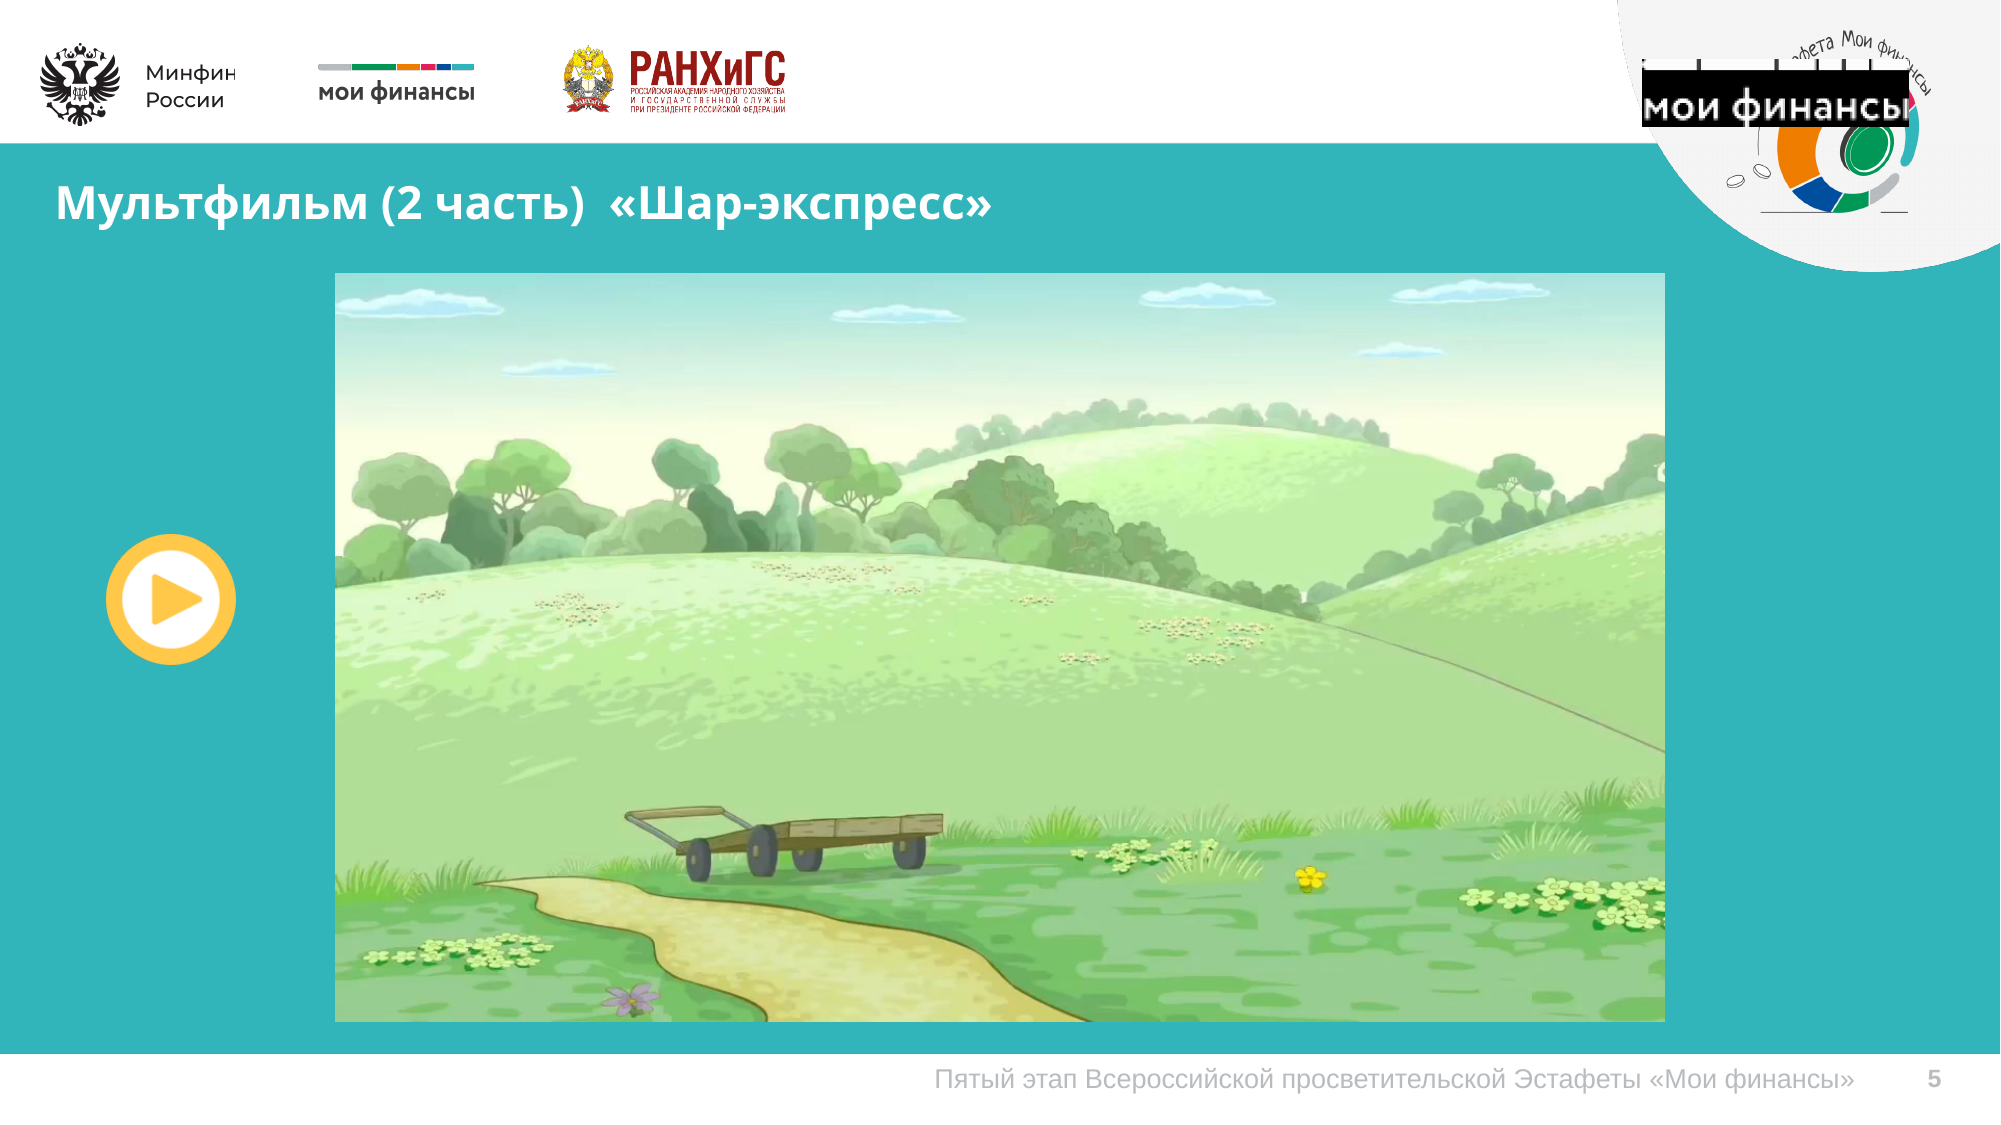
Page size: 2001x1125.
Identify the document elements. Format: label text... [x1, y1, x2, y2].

picture [40, 43, 235, 126]
picture [562, 45, 785, 114]
title Мультфильм (2 часть) «Шар-экспресс» [54, 180, 1147, 264]
picture [318, 64, 474, 104]
picture [334, 0, 2000, 1022]
picture [105, 534, 236, 665]
